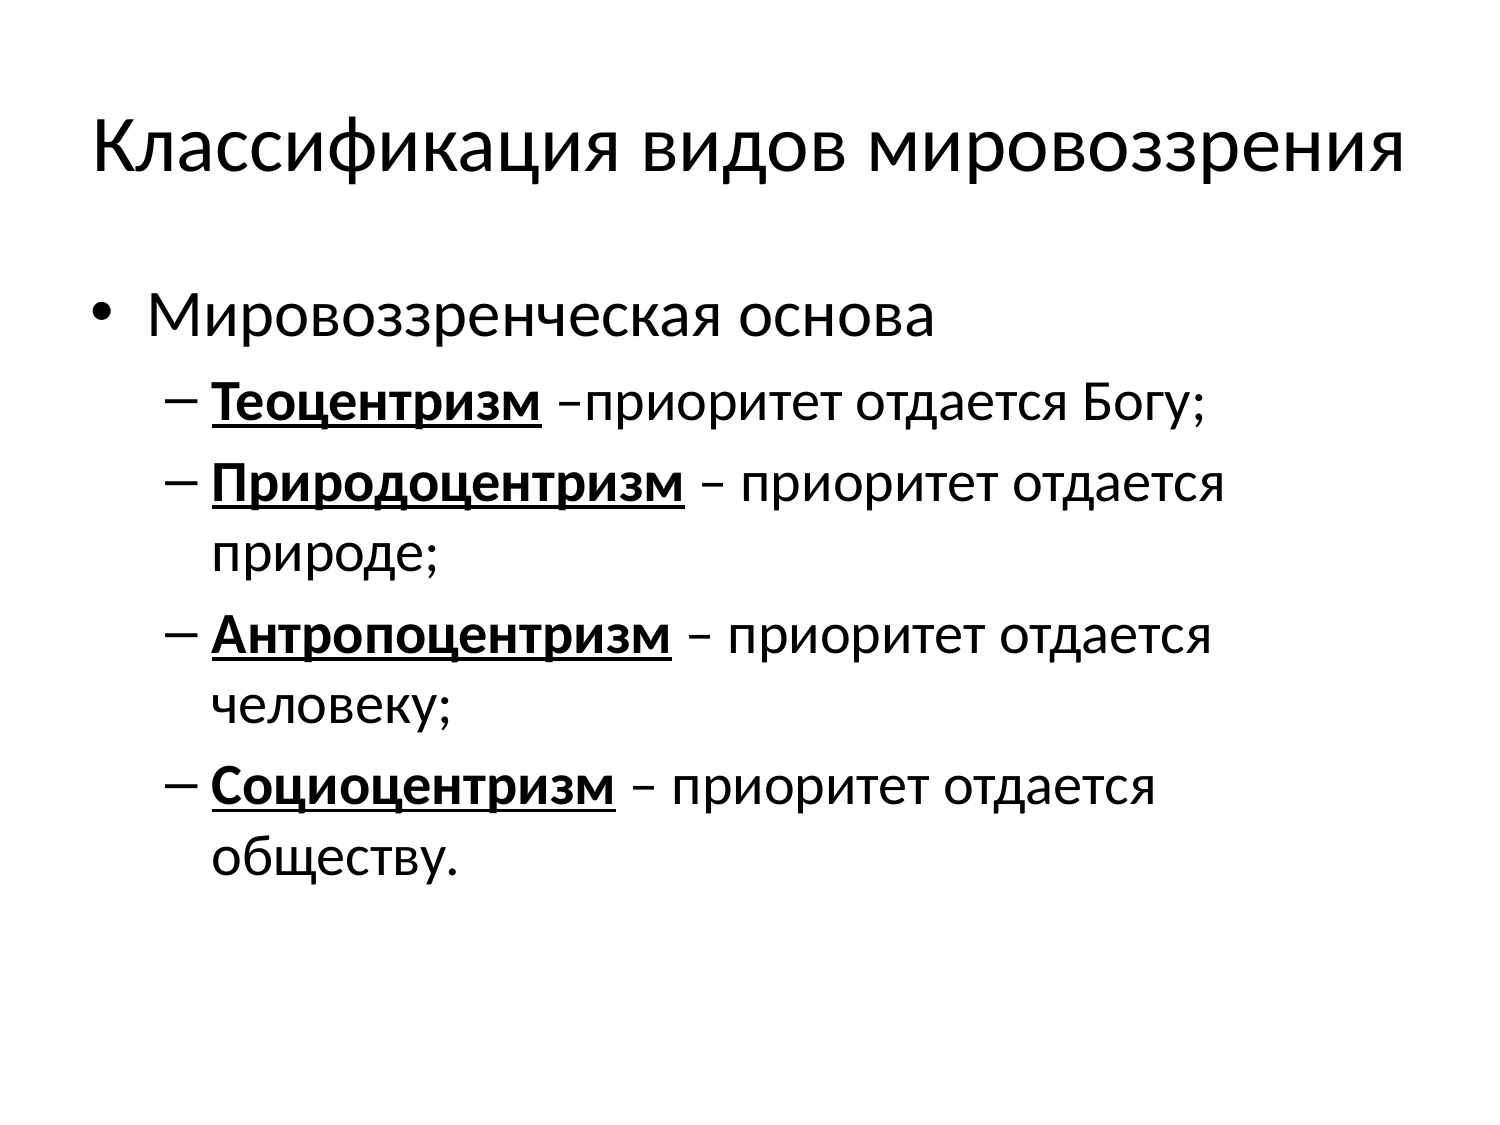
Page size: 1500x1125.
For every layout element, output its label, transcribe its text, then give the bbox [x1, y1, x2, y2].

list Мировоззренческая основа Теоцентризм –приоритет отдается Богу; Природоцентризм – приоритет отдается природе; Антропоцентризм – приоритет отдается человеку; Социоцентризм – приоритет отдается обществу. [75, 262, 1425, 1005]
title Классификация видов мировоззрения [75, 45, 1425, 233]
